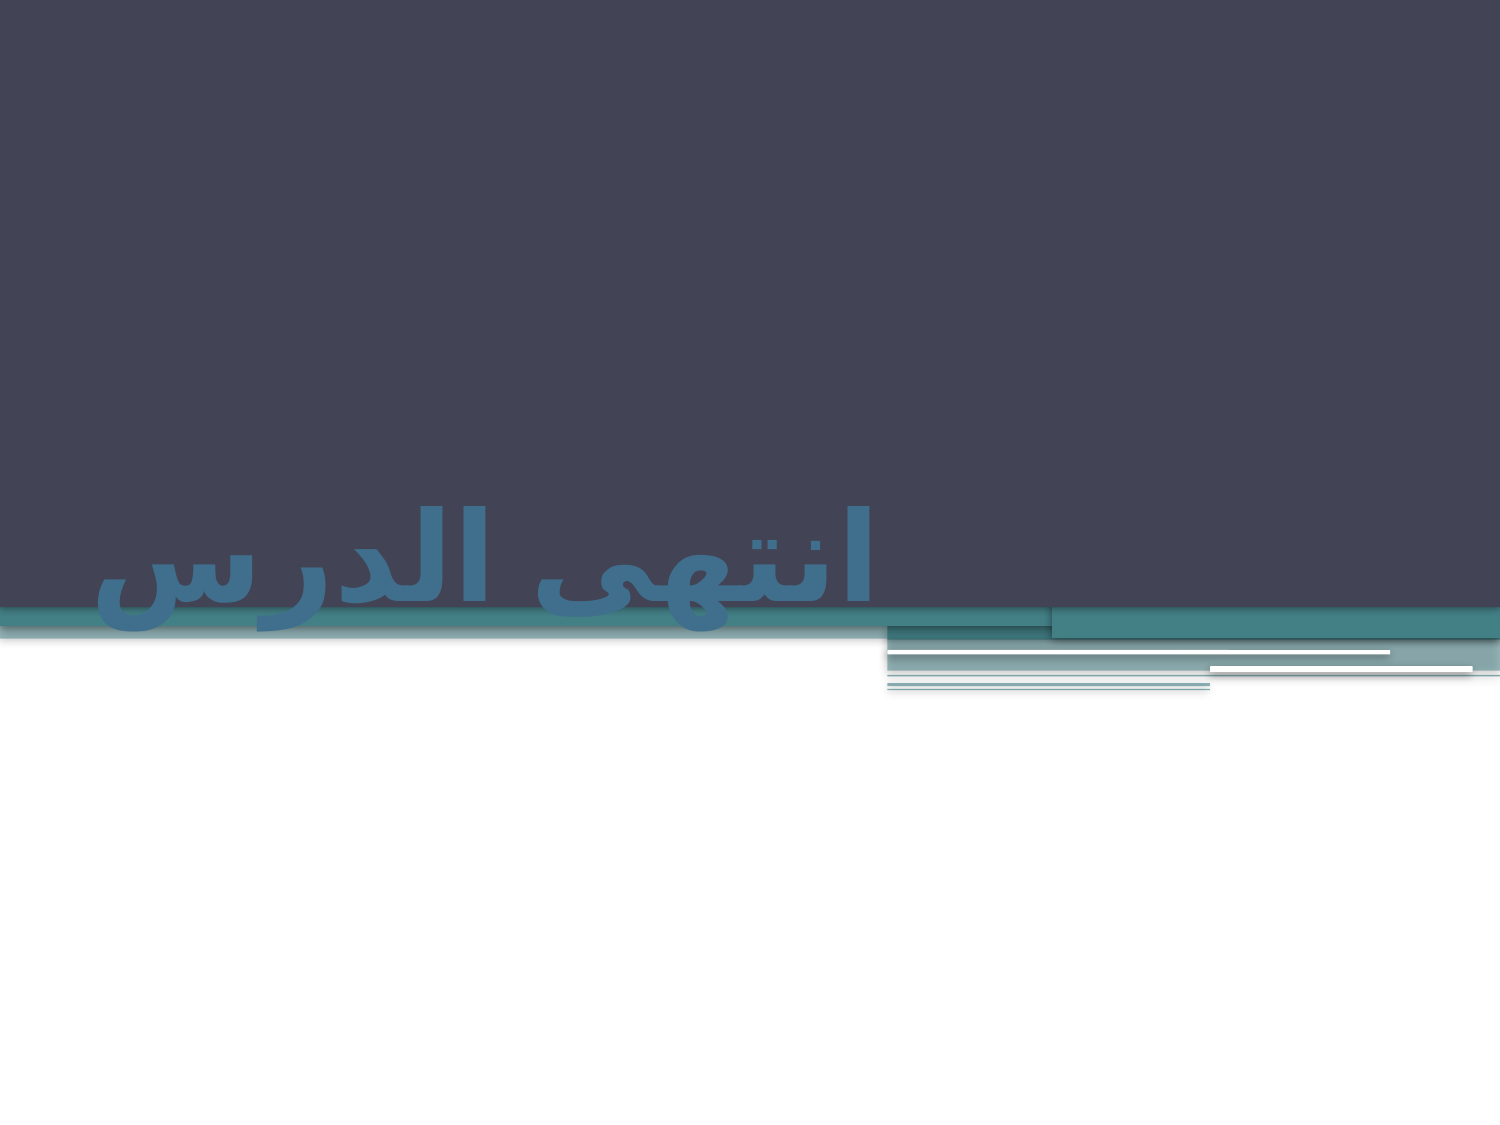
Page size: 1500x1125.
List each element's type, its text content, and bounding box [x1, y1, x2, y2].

title انتهى الدرس [74, 393, 1463, 636]
